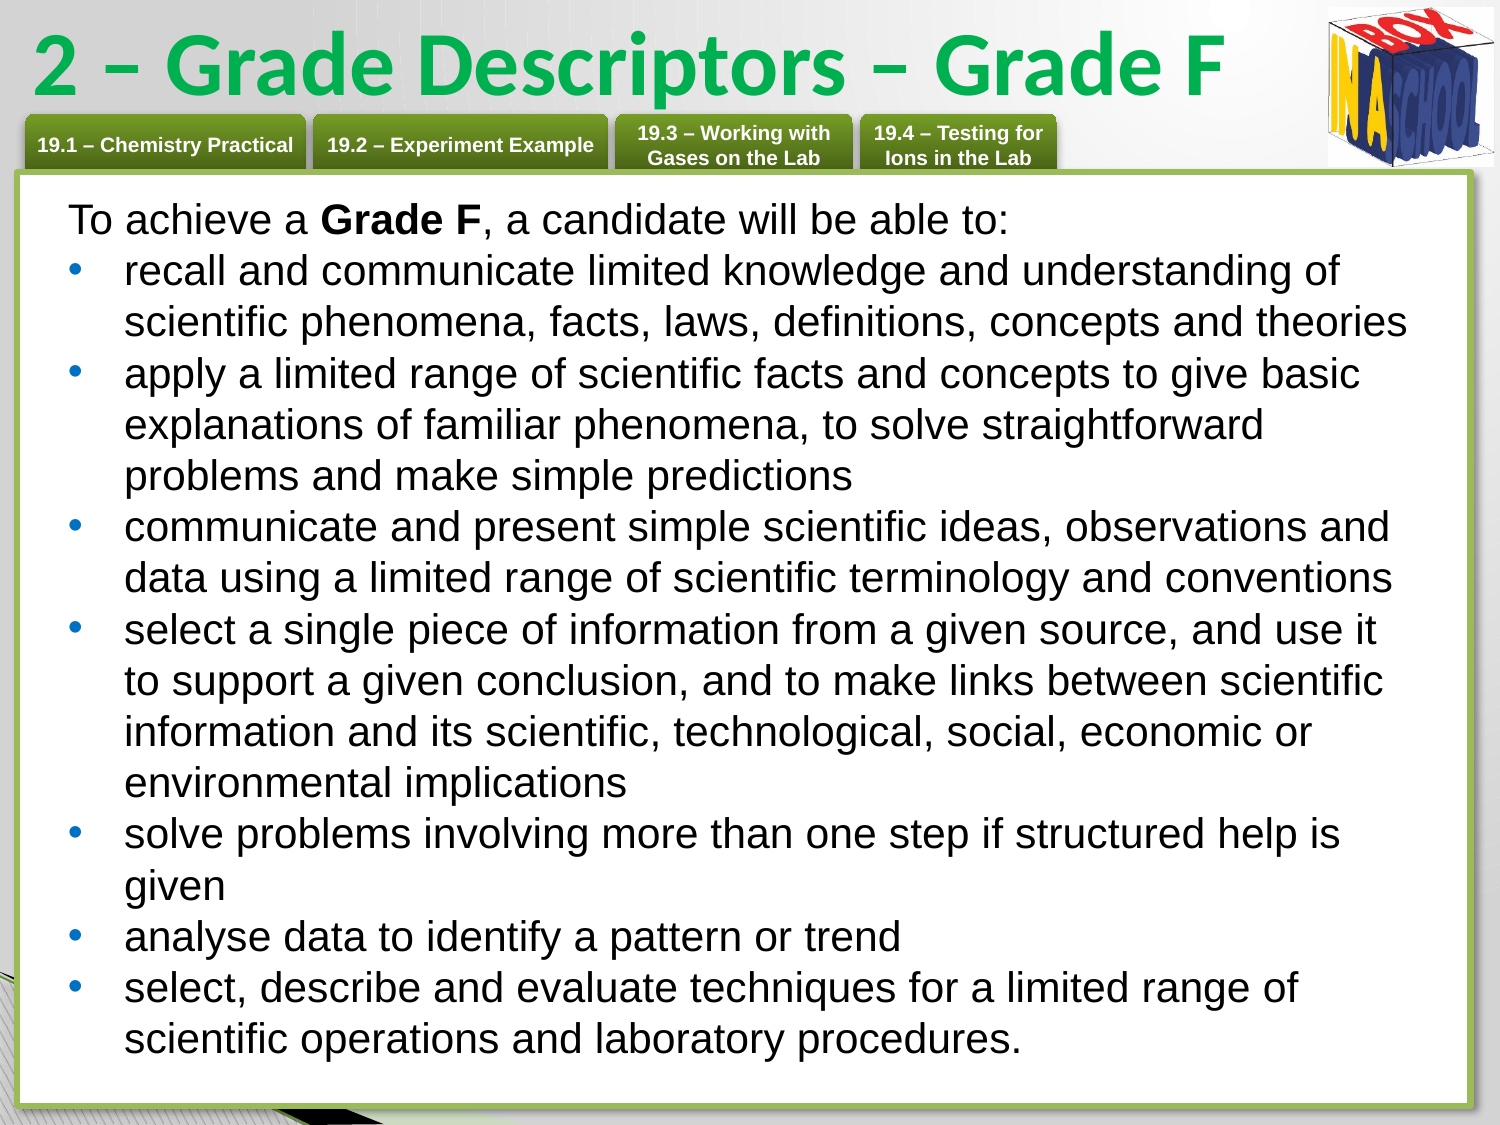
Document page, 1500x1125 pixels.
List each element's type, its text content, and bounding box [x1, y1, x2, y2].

text_box To achieve a Grade F, a candidate will be able to: recall and communicate limited knowledge and understanding of scientific phenomena, facts, laws, definitions, concepts and theories apply a limited range of scientific facts and concepts to give basic explanations of familiar phenomena, to solve straightforward problems and make simple predictions communicate and present simple scientific ideas, observations and data using a limited range of scientific terminology and conventions select a single piece of information from a given source, and use it to support a given conclusion, and to make links between scientific information and its scientific, technological, social, economic or environmental implications solve problems involving more than one step if structured help is given analyse data to identify a pattern or trend select, describe and evaluate techniques for a limited range of scientific operations and laboratory procedures. [53, 184, 1436, 1070]
picture [1328, 7, 1495, 167]
title 2 – Grade Descriptors – Grade F [17, 7, 1258, 110]
picture [281, 1114, 303, 1125]
